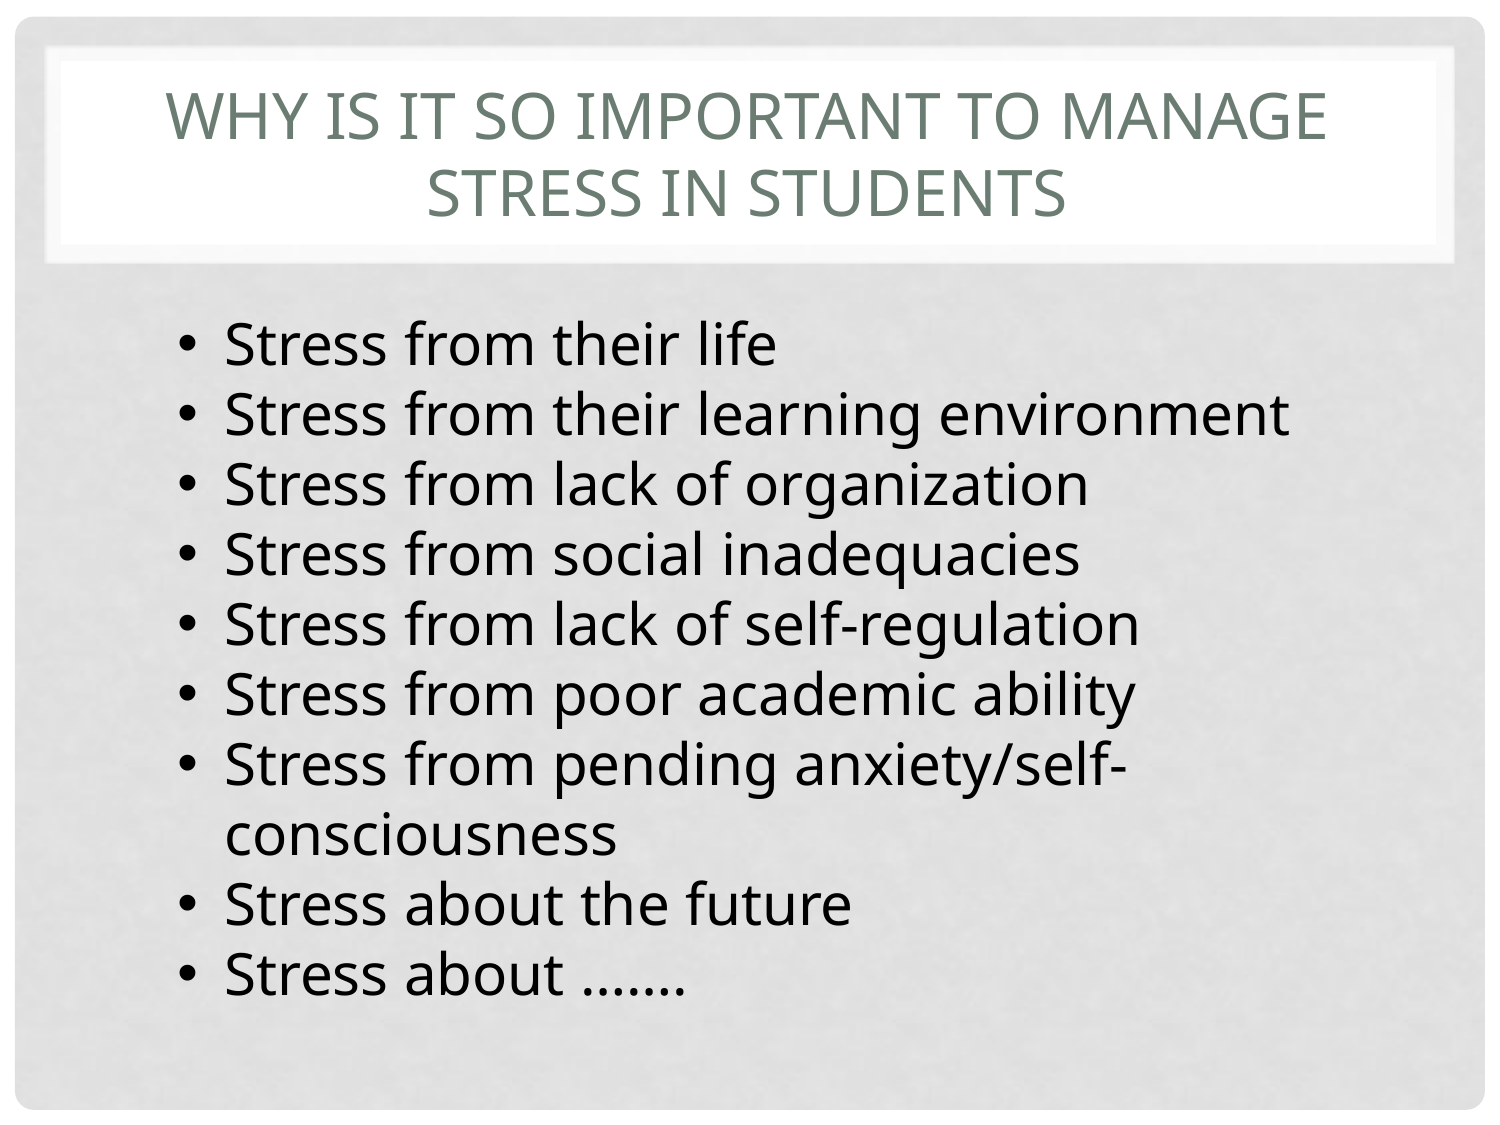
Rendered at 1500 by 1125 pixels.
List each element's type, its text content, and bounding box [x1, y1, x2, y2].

text_box Stress from their life Stress from their learning environment Stress from lack of organization Stress from social inadequacies Stress from lack of self-regulation Stress from poor academic ability Stress from pending anxiety/self-consciousness Stress about the future Stress about ……. [162, 299, 1325, 1015]
title Why is it so important to manage stress in Students [69, 66, 1425, 238]
